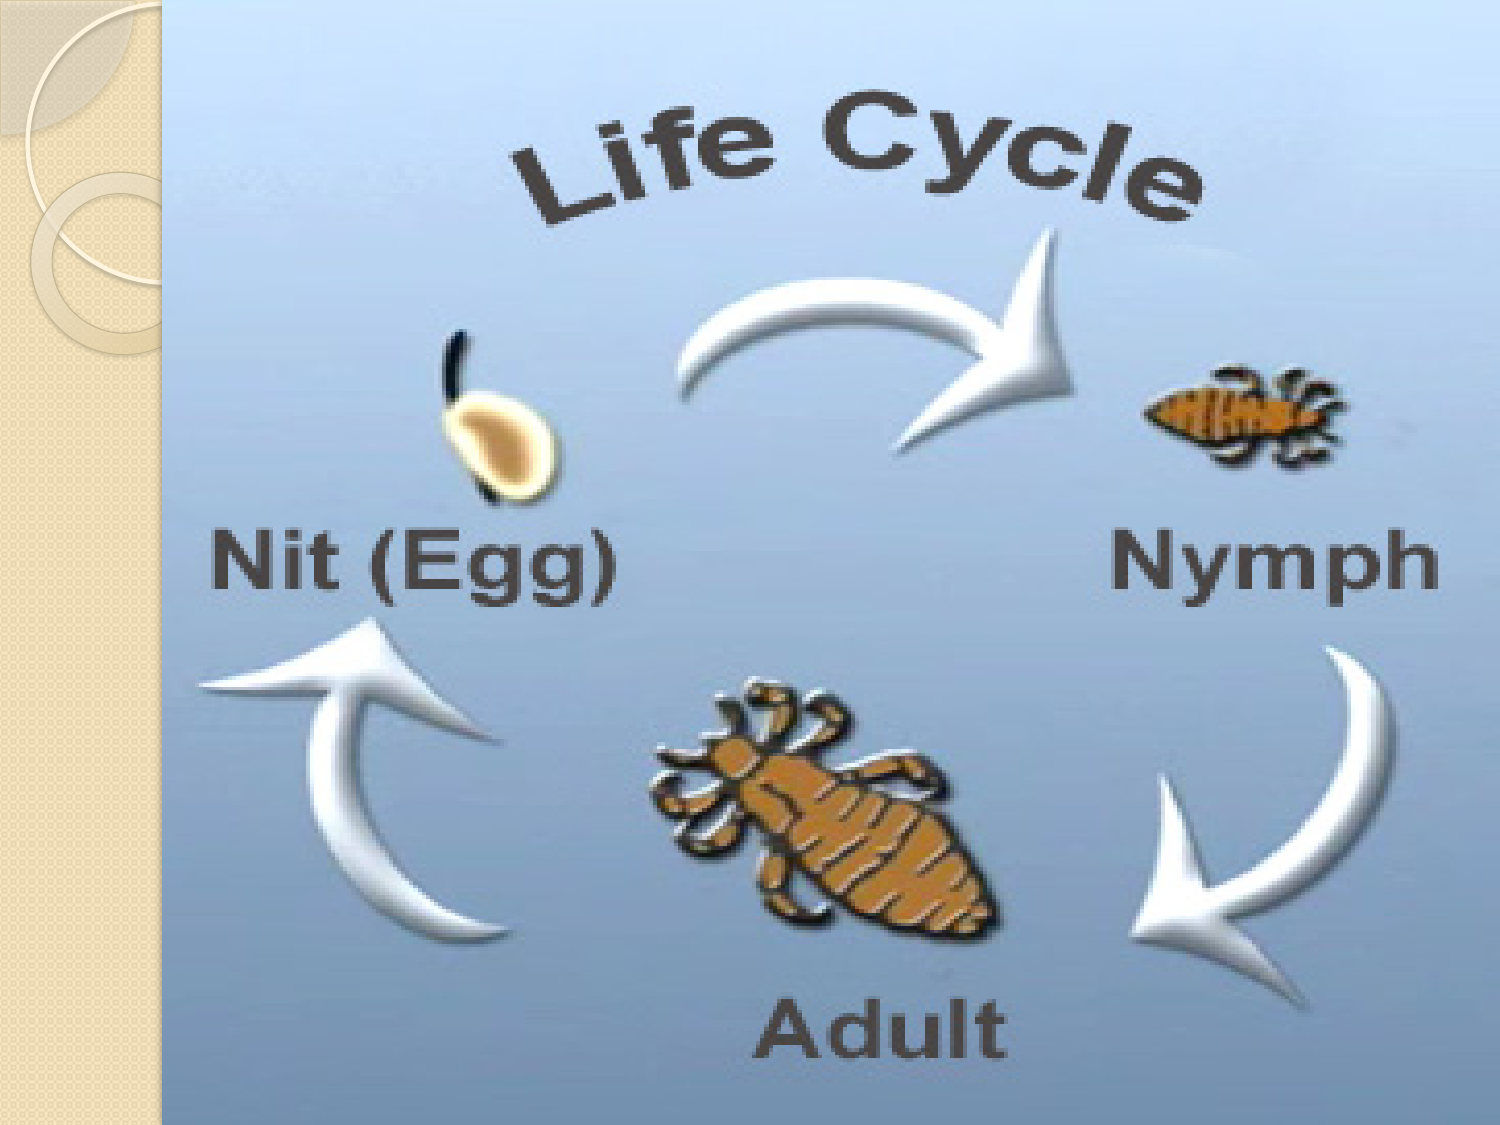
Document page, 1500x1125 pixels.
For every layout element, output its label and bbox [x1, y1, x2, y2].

picture [162, 0, 1500, 1125]
